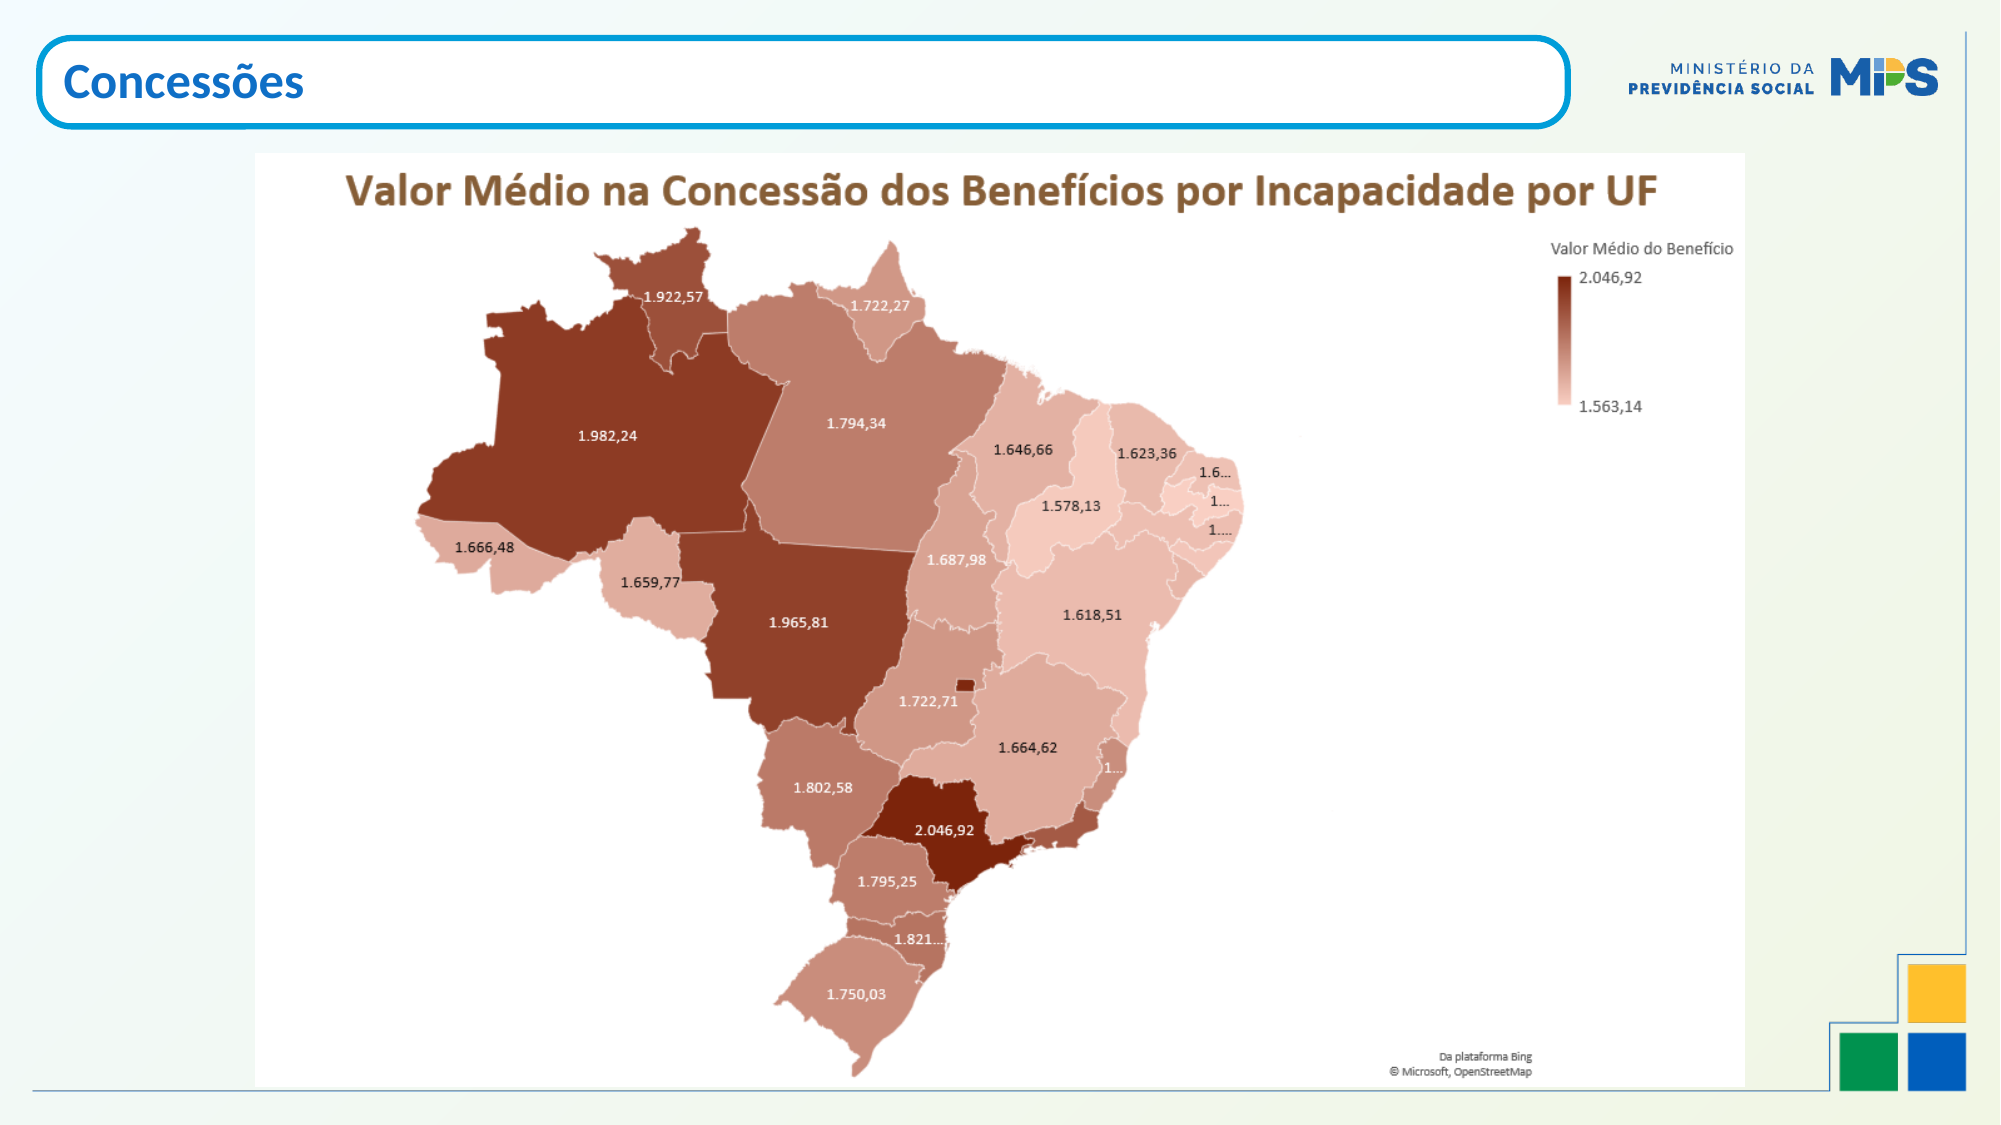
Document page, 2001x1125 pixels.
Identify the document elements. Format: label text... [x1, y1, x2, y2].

text_box Concessões [37, 35, 1570, 129]
picture [0, 0, 2000, 1125]
